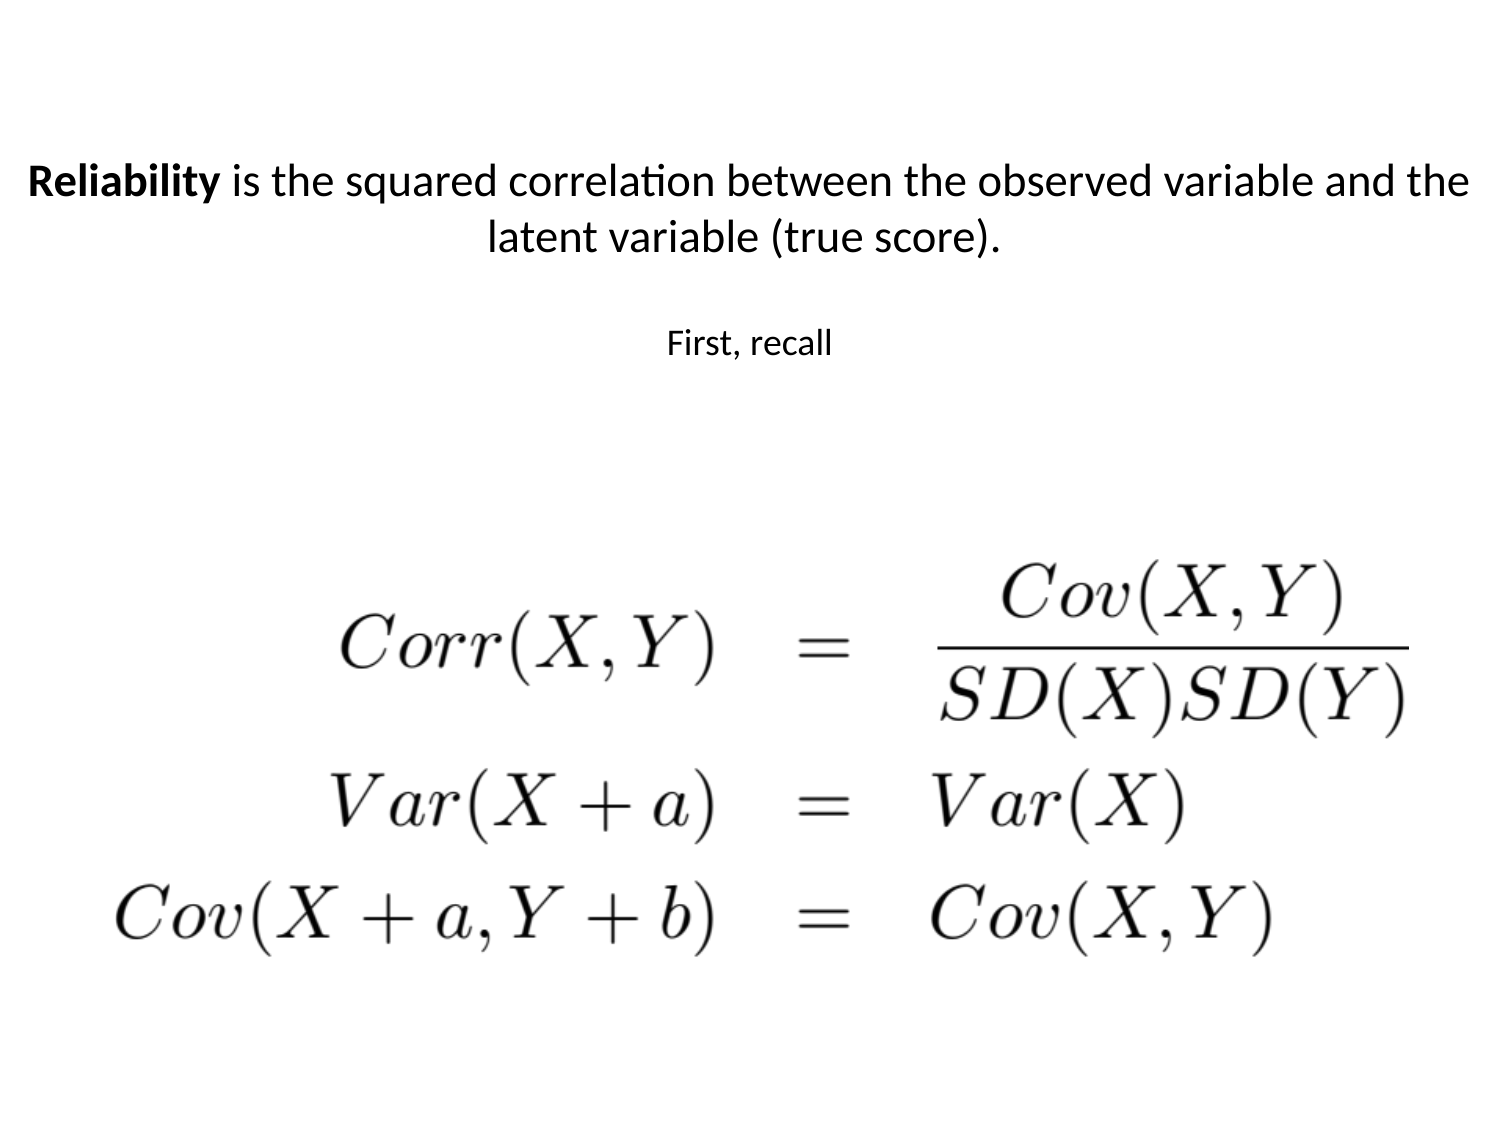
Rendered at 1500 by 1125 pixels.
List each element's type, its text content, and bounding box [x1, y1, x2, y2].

title Reliability is the squared correlation between the observed variable and the latent variable (true score). First, recall [0, 140, 1500, 373]
picture [114, 558, 1410, 957]
